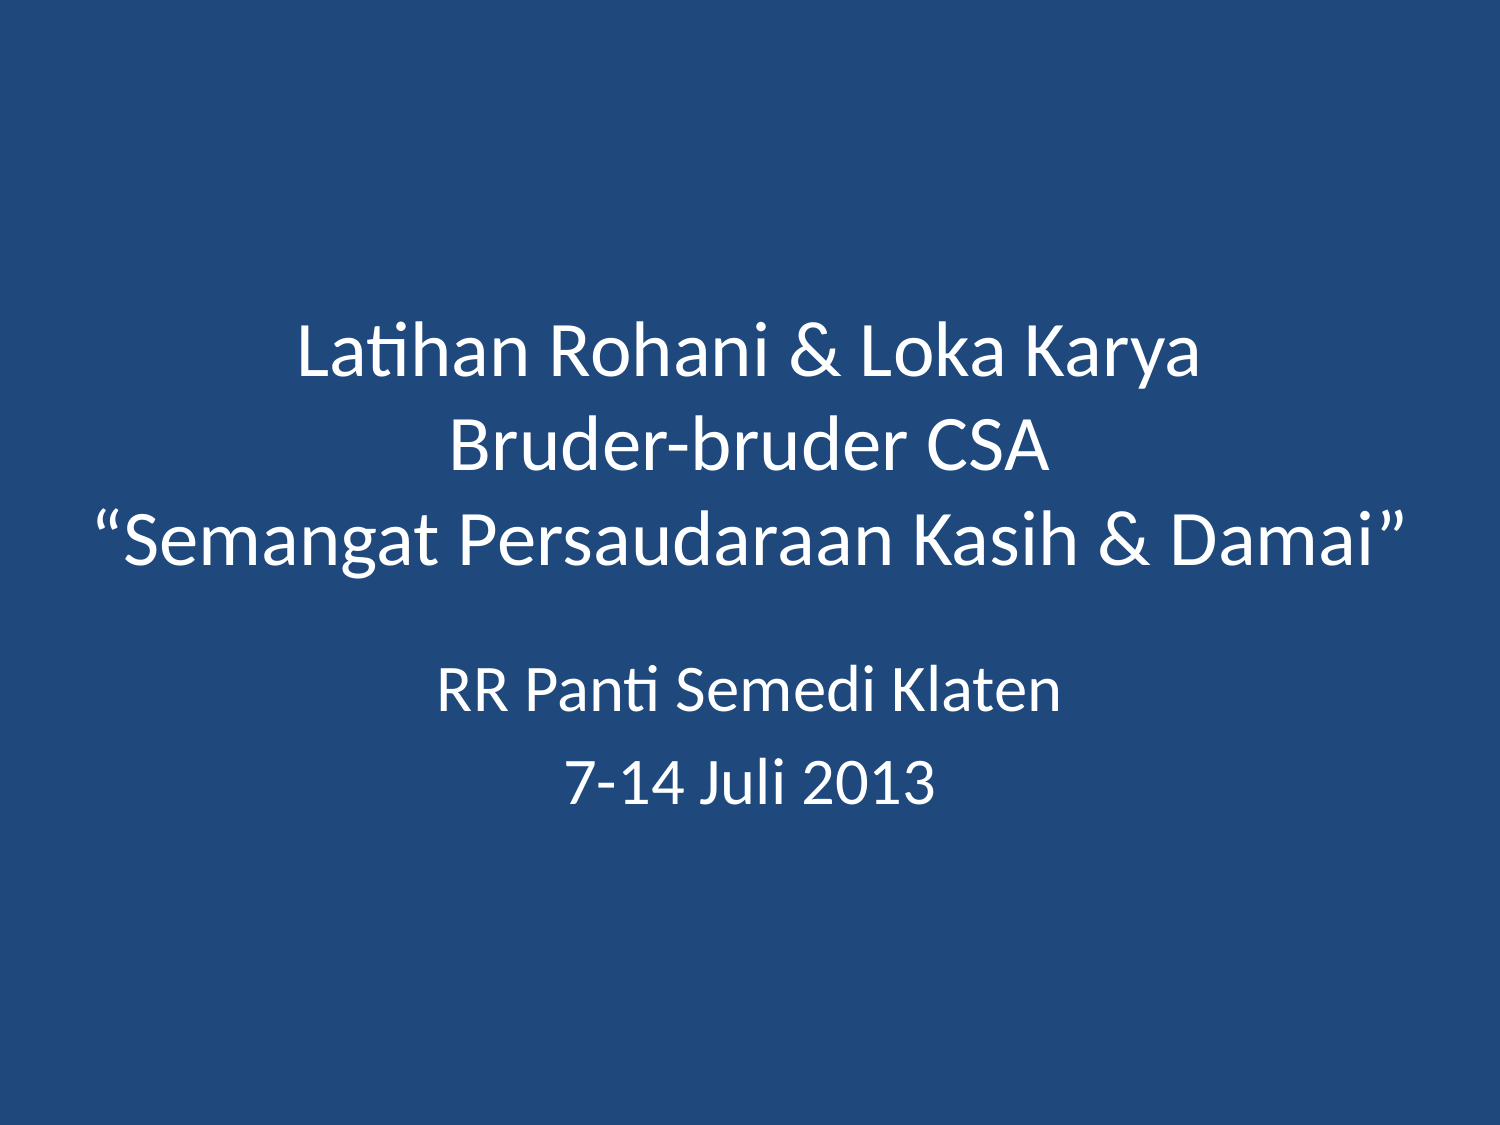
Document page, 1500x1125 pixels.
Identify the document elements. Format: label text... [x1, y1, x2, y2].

subtitle RR Panti Semedi Klaten 7-14 Juli 2013 [225, 637, 1275, 925]
title Latihan Rohani & Loka Karya Bruder-bruder CSA “Semangat Persaudaraan Kasih & Damai” [0, 287, 1500, 591]
